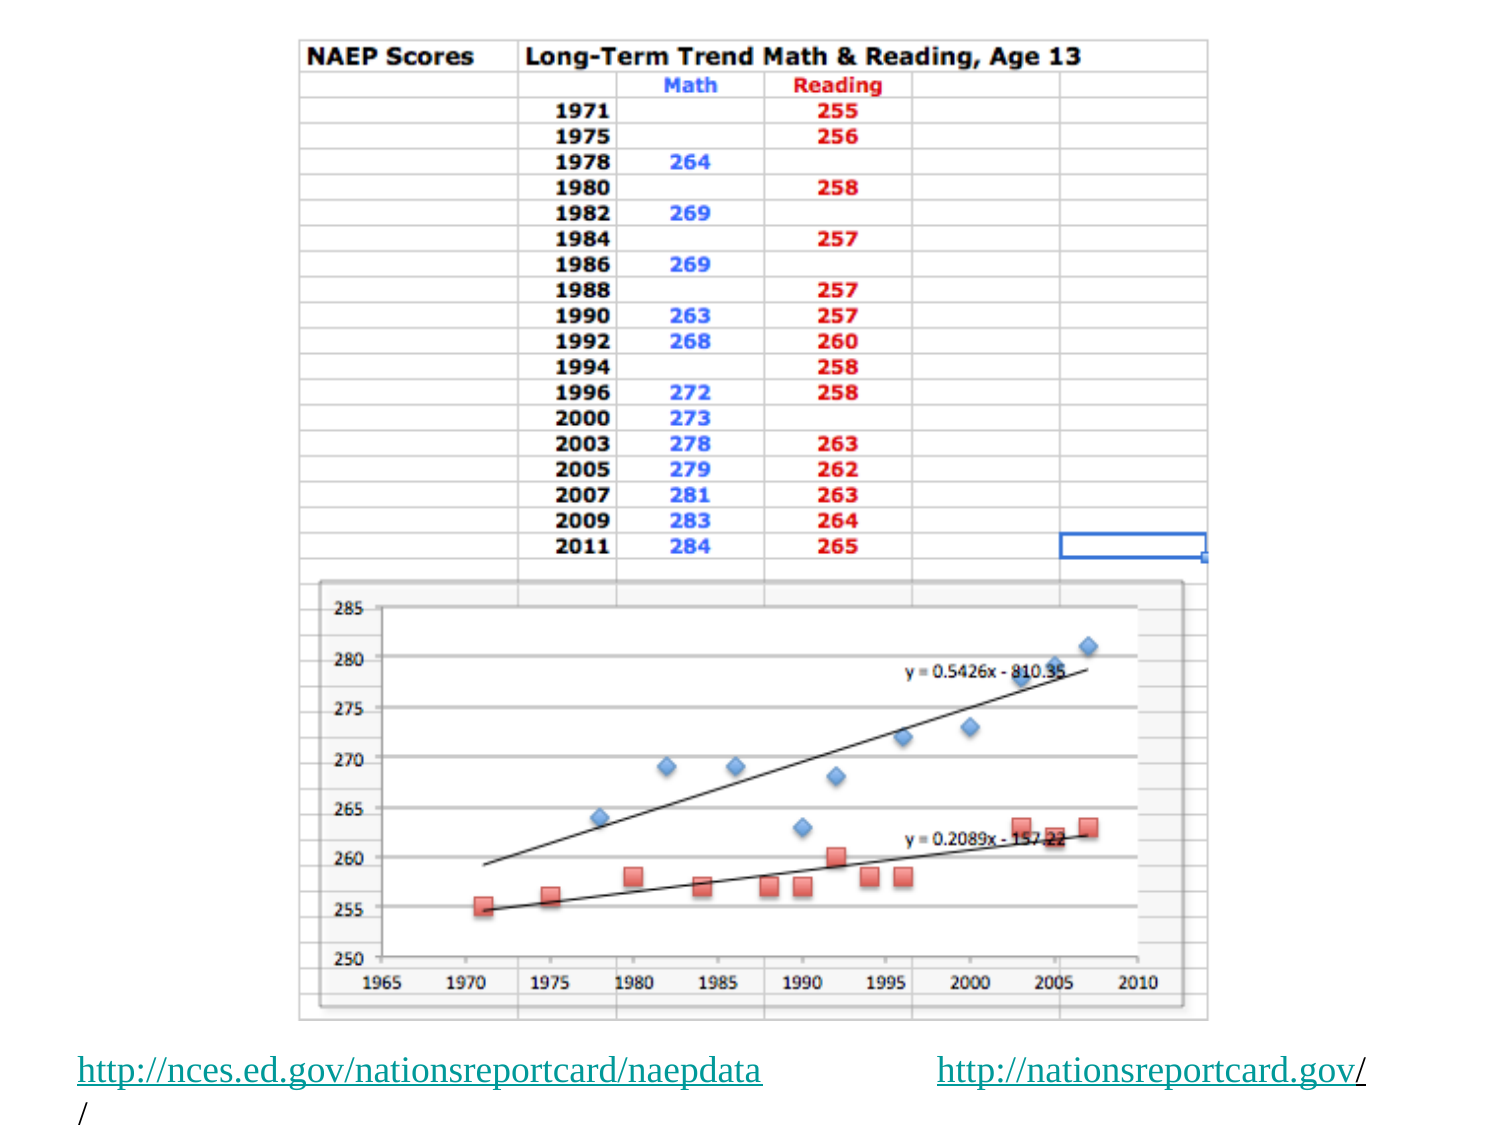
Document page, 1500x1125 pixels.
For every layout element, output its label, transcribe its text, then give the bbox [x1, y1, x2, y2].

text_box http://nces.ed.gov/nationsreportcard/naepdata/ [62, 1037, 788, 1125]
picture [287, 24, 1217, 1022]
text_box http://nationsreportcard.gov/ [922, 1037, 1391, 1098]
